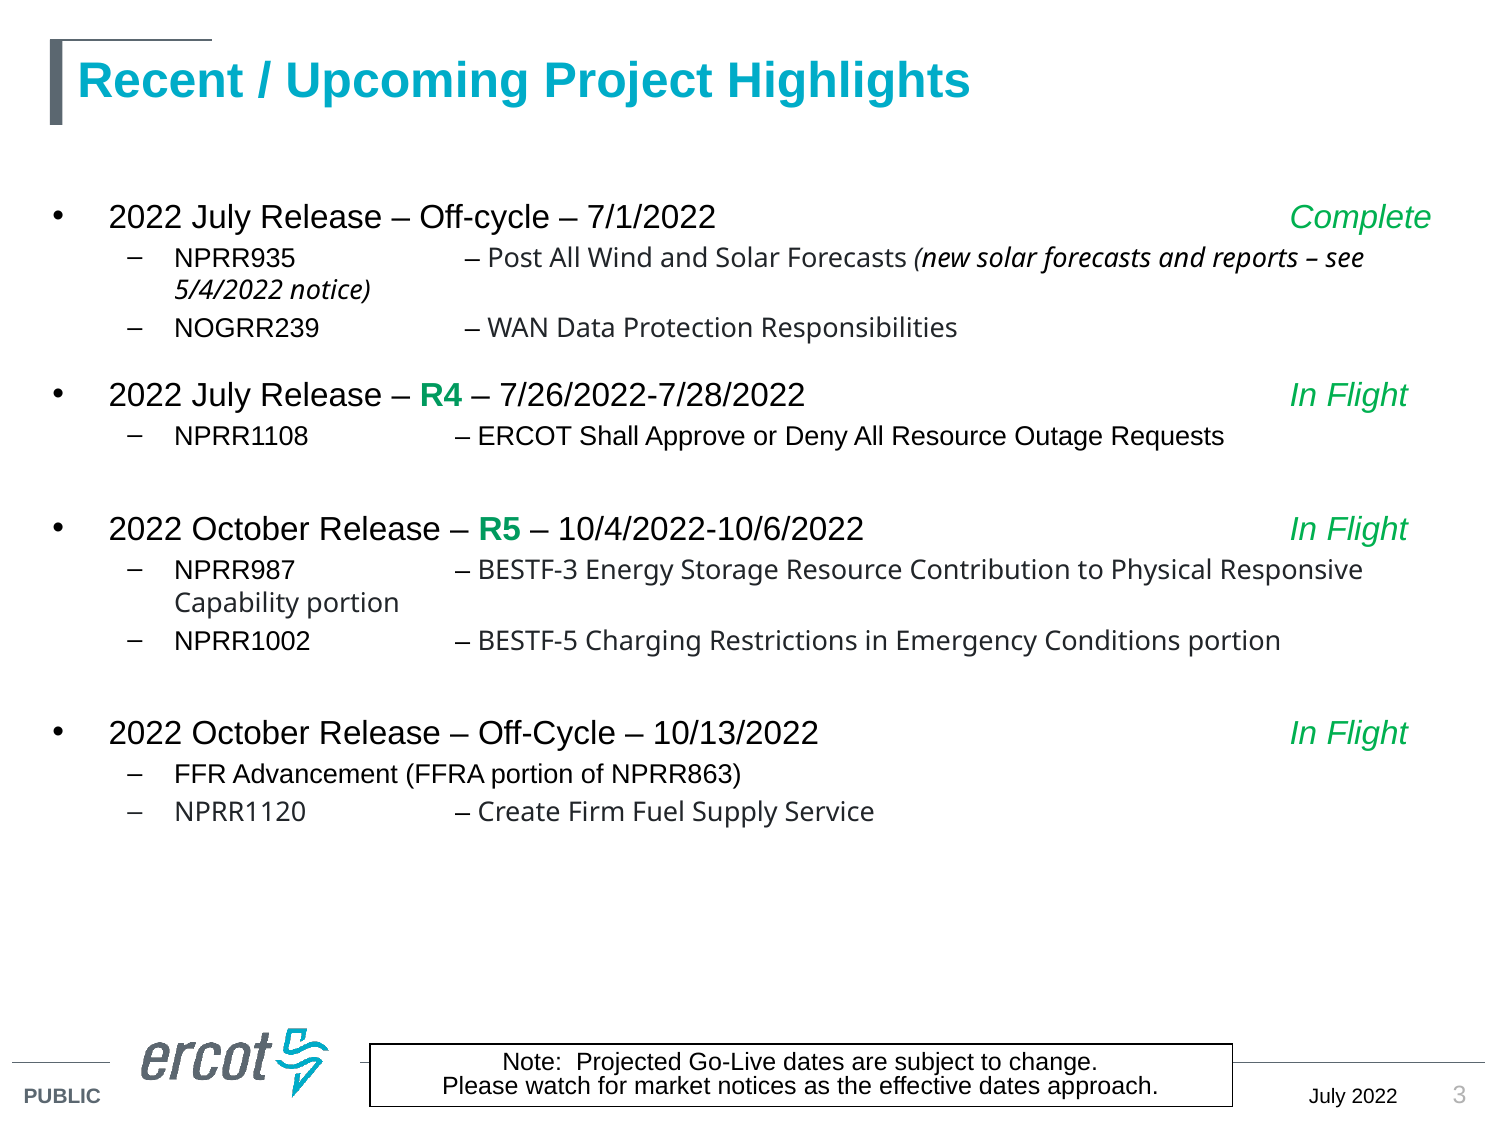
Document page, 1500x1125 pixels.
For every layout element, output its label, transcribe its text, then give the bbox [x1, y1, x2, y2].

picture [137, 1024, 332, 1100]
list 2022 July Release – Off-cycle – 7/1/2022 Complete NPRR935 – Post All Wind and Solar Forecasts (new solar forecasts and reports – see 5/4/2022 notice) NOGRR239 – WAN Data Protection Responsibilities 2022 July Release – R4 – 7/26/2022-7/28/2022 In Flight NPRR1108 – ERCOT Shall Approve or Deny All Resource Outage Requests 2022 October Release – R5 – 10/4/2022-10/6/2022 In Flight NPRR987 – BESTF-3 Energy Storage Resource Contribution to Physical Responsive Capability portion NPRR1002 – BESTF-5 Charging Restrictions in Emergency Conditions portion 2022 October Release – Off-Cycle – 10/13/2022 In Flight FFR Advancement (FFRA portion of NPRR863) NPRR1120 – Create Firm Fuel Supply Service [37, 187, 1463, 875]
title Recent / Upcoming Project Highlights [62, 39, 1038, 118]
slide_number 3 [1437, 1076, 1475, 1112]
text_box Note: Projected Go-Live dates are subject to change. Please watch for market notices as the effective dates approach. [369, 1043, 1233, 1107]
